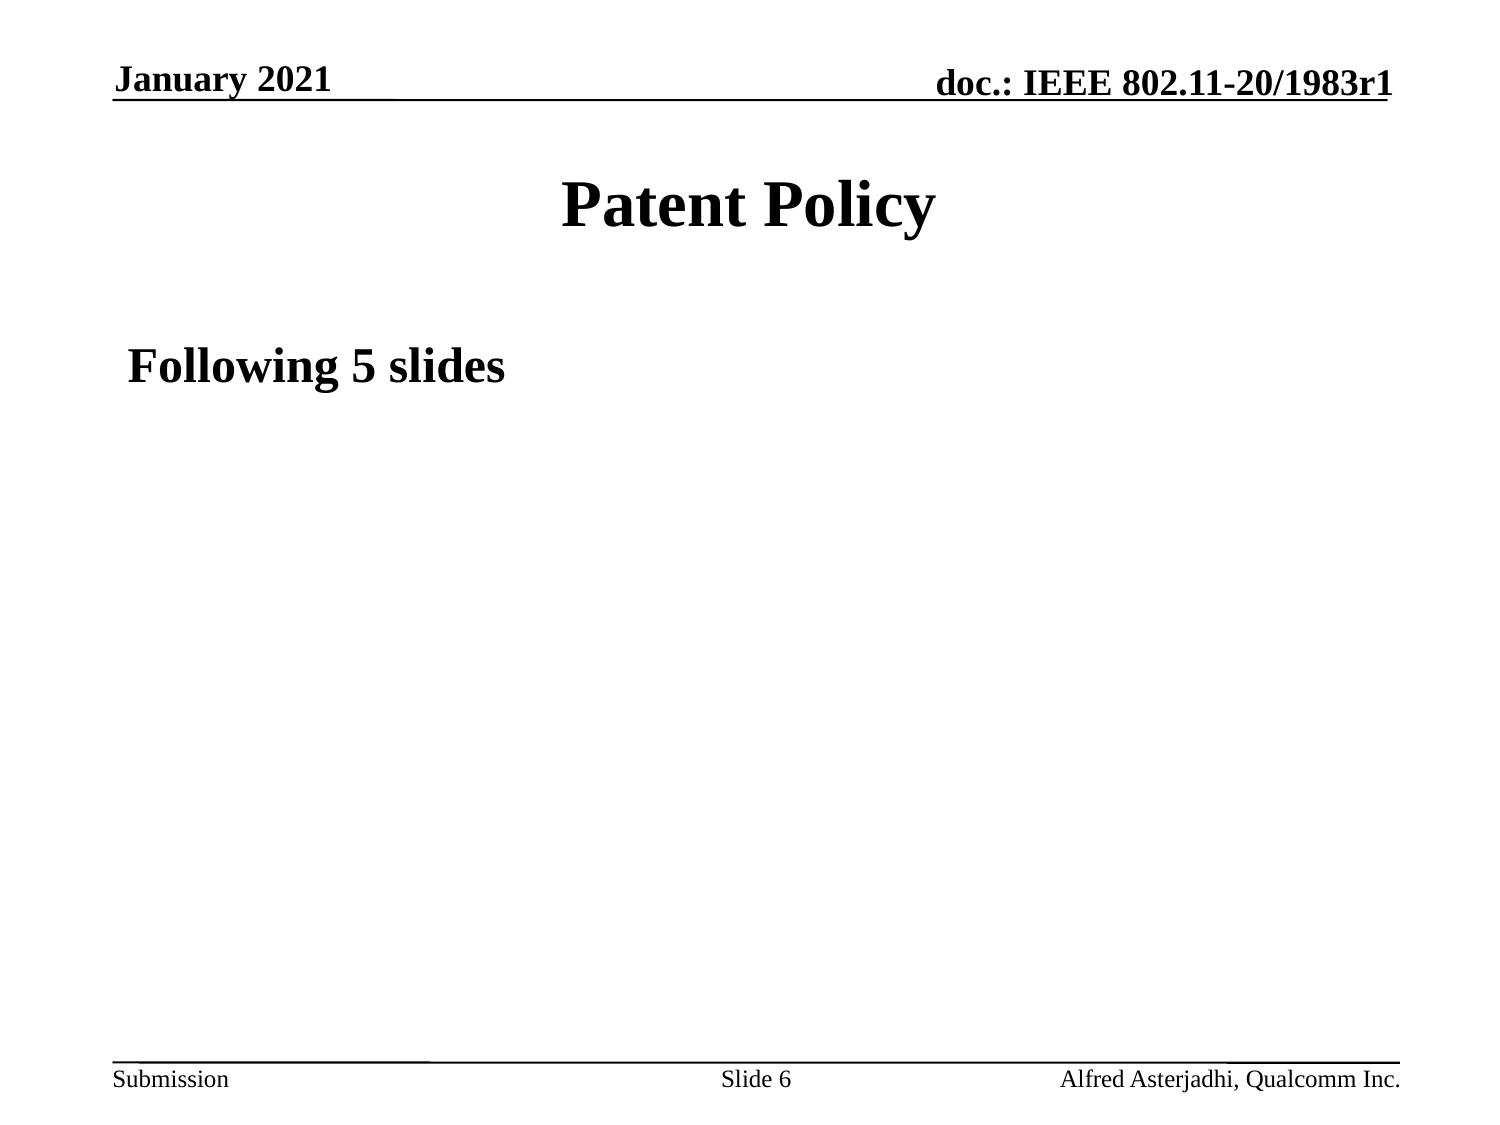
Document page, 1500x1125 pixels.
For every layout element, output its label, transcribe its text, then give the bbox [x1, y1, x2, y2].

slide_number Slide 6 [712, 1061, 800, 1123]
footer Alfred Asterjadhi, Qualcomm Inc. [878, 1061, 1402, 1093]
list Following 5 slides [112, 324, 1388, 1000]
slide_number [114, 54, 493, 100]
title Patent Policy [112, 112, 1388, 288]
